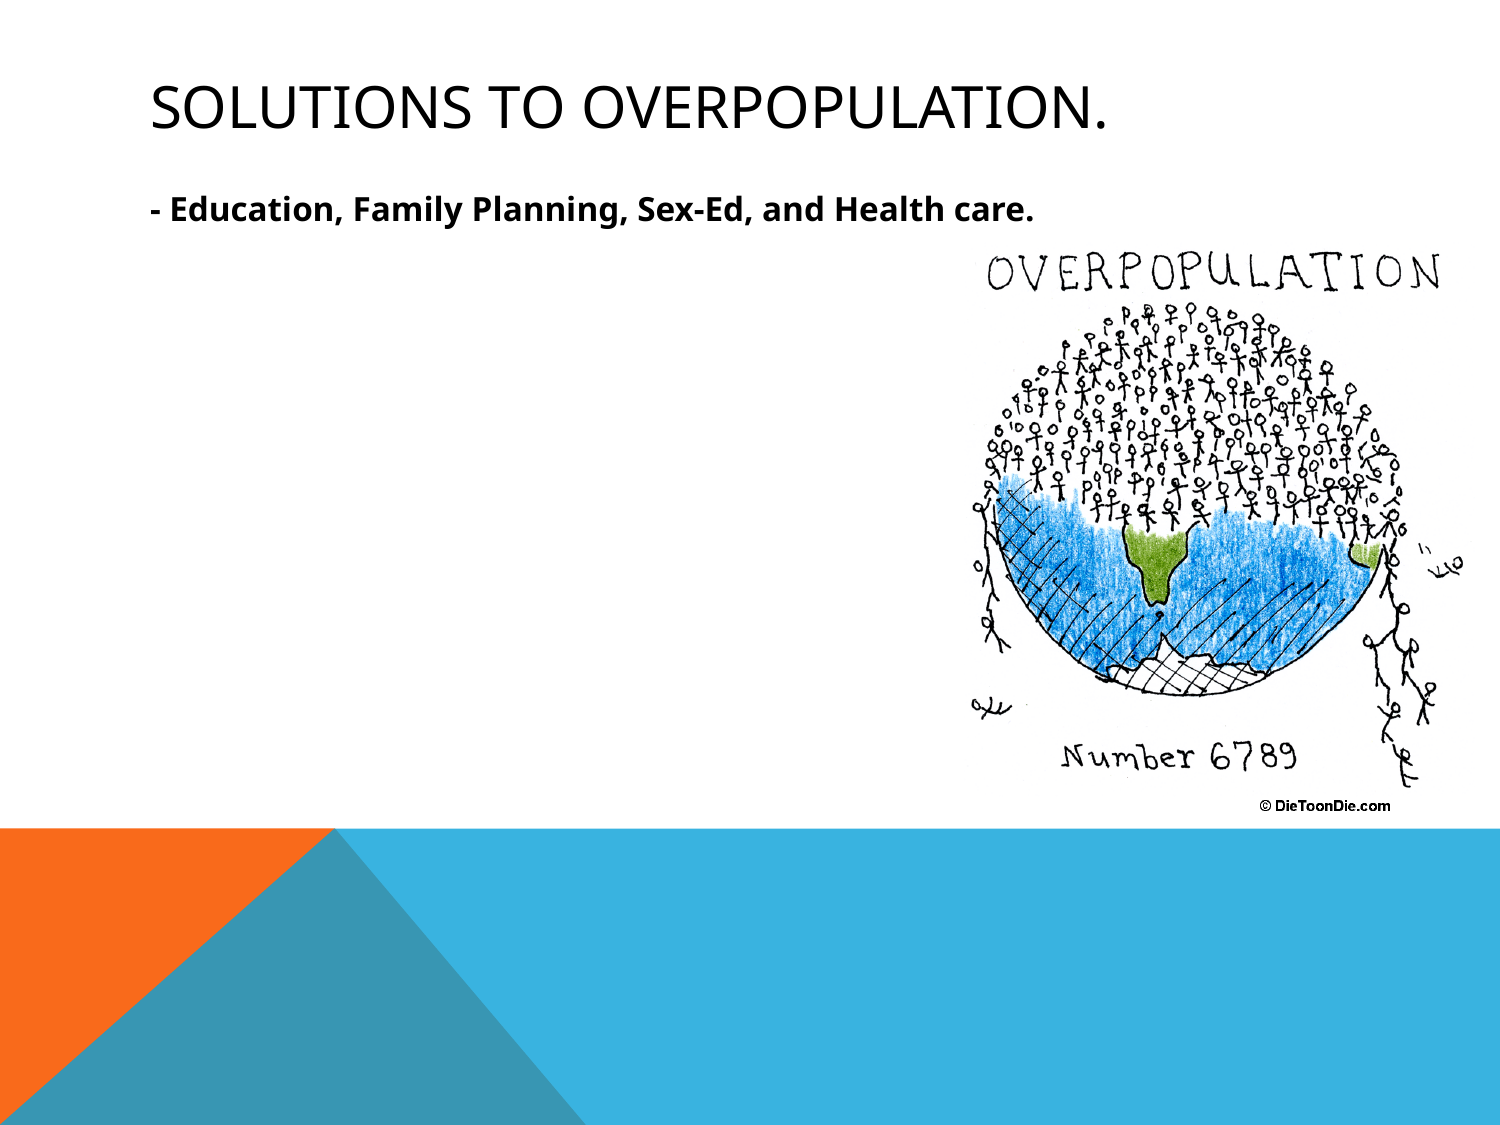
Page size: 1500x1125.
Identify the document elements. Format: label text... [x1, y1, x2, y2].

list - Education, Family Planning, Sex-Ed, and Health care. [135, 180, 1369, 768]
picture [953, 233, 1484, 818]
title Solutions to overpopulation. [135, 60, 1369, 150]
